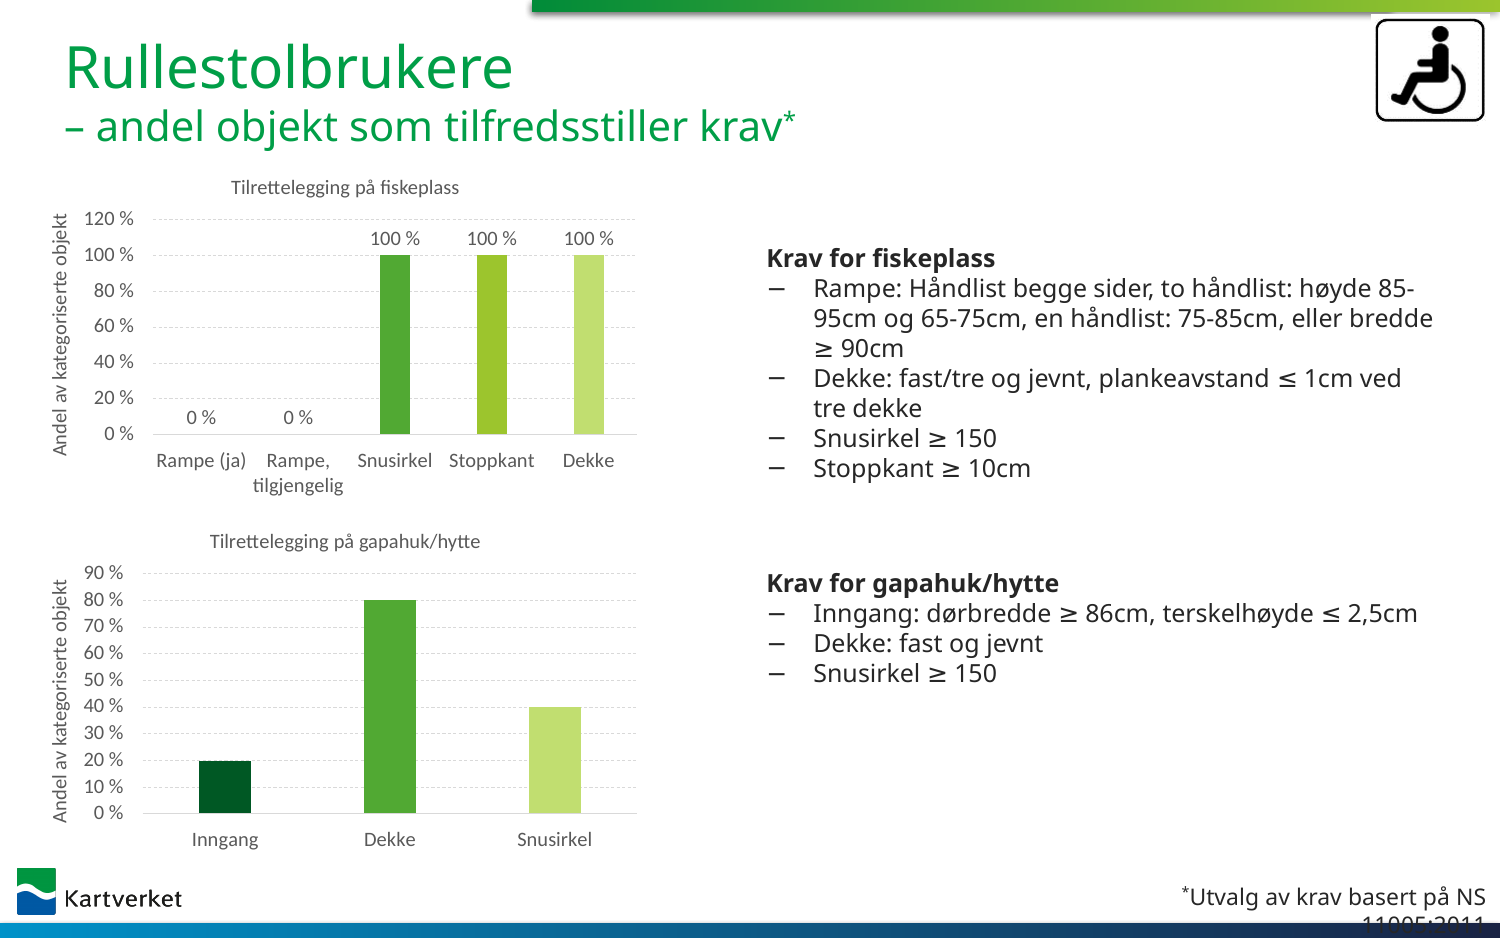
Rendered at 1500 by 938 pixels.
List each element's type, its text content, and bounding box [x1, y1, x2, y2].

picture [41, 520, 650, 859]
text_box Krav for gapahuk/hytte Inngang: dørbredde ≥ 86cm, terskelhøyde ≤ 2,5cm Dekke: fast og jevnt Snusirkel ≥ 150 [751, 560, 1452, 695]
text_box Rullestolbrukere – andel objekt som tilfredsstiller krav* [49, 29, 1431, 158]
text_box Krav for fiskeplass Rampe: Håndlist begge sider, to håndlist: høyde 85-95cm og 65-75cm, en håndlist: 75-85cm, eller bredde ≥ 90cm Dekke: fast/tre og jevnt, plankeavstand ≤ 1cm ved tre dekke Snusirkel ≥ 150 Stoppkant ≥ 10cm [751, 235, 1452, 490]
picture [41, 166, 650, 505]
picture [1371, 13, 1491, 127]
text_box *Utvalg av krav basert på NS 11005:2011 [1068, 873, 1500, 938]
